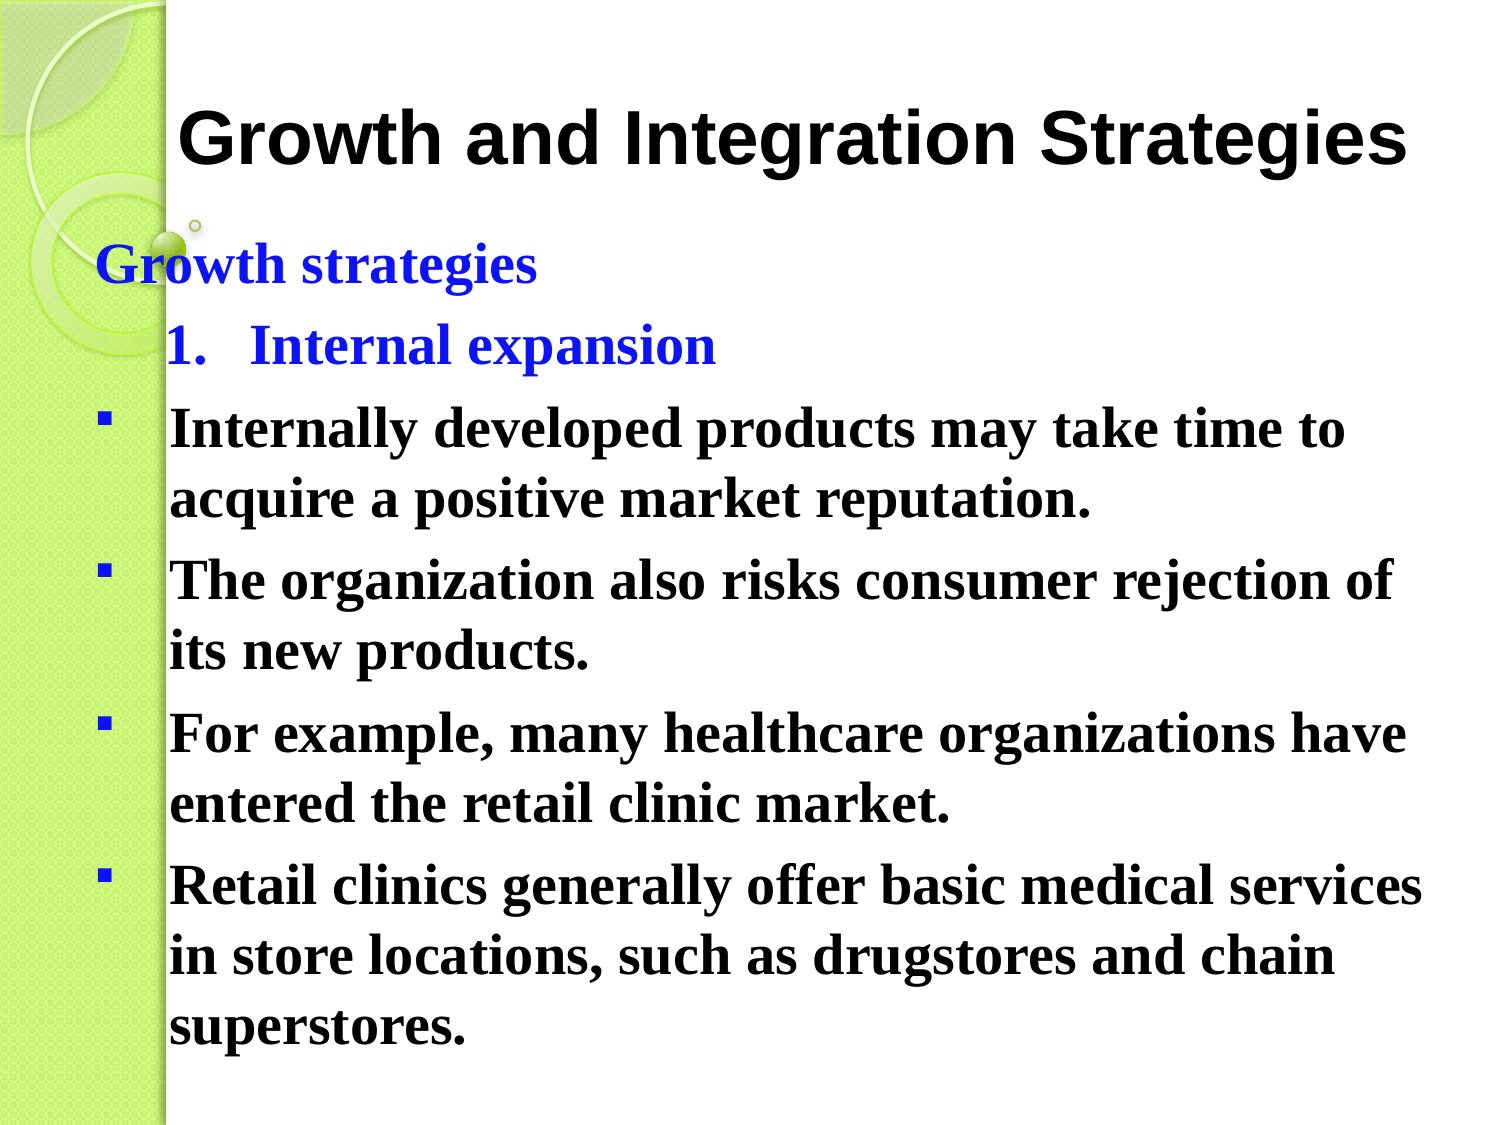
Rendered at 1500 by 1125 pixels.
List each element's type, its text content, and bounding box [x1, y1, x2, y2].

subtitle Growth strategies Internal expansion Internally developed products may take time to acquire a positive market reputation. The organization also risks consumer rejection of its new products. For example, many healthcare organizations have entered the retail clinic market. Retail clinics generally offer basic medical services in store locations, such as drugstores and chain superstores. [75, 224, 1463, 1075]
title Growth and Integration Strategies [162, 59, 1450, 188]
